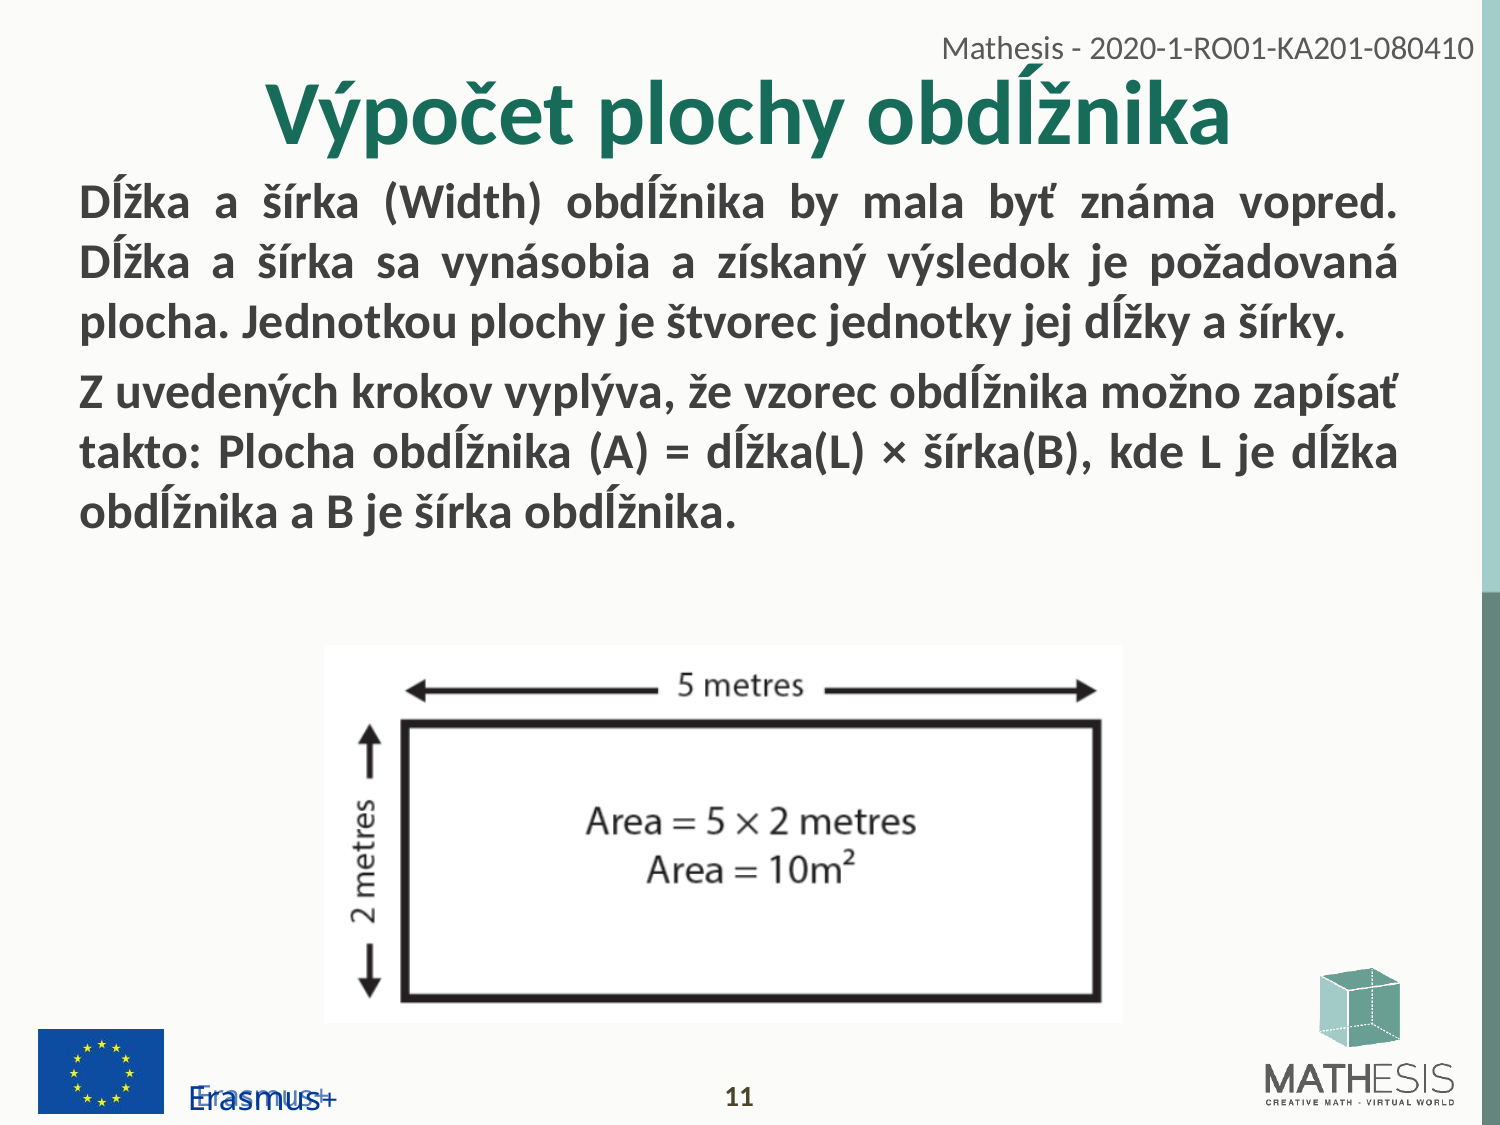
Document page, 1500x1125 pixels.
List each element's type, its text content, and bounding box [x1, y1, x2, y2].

title Výpočet plochy obdĺžnika [75, 45, 1425, 233]
picture [38, 1029, 164, 1114]
list Dĺžka a šírka (Width) obdĺžnika by mala byť známa vopred. Dĺžka a šírka sa vynásobia a získaný výsledok je požadovaná plocha. Jednotkou plochy je štvorec jednotky jej dĺžky a šírky. Z uvedených krokov vyplýva, že vzorec obdĺžnika možno zapísať takto: Plocha obdĺžnika (A) = dĺžka(L) × šírka(B), kde L je dĺžka obdĺžnika a B je šírka obdĺžnika. [64, 160, 1415, 904]
picture [324, 644, 1124, 1023]
